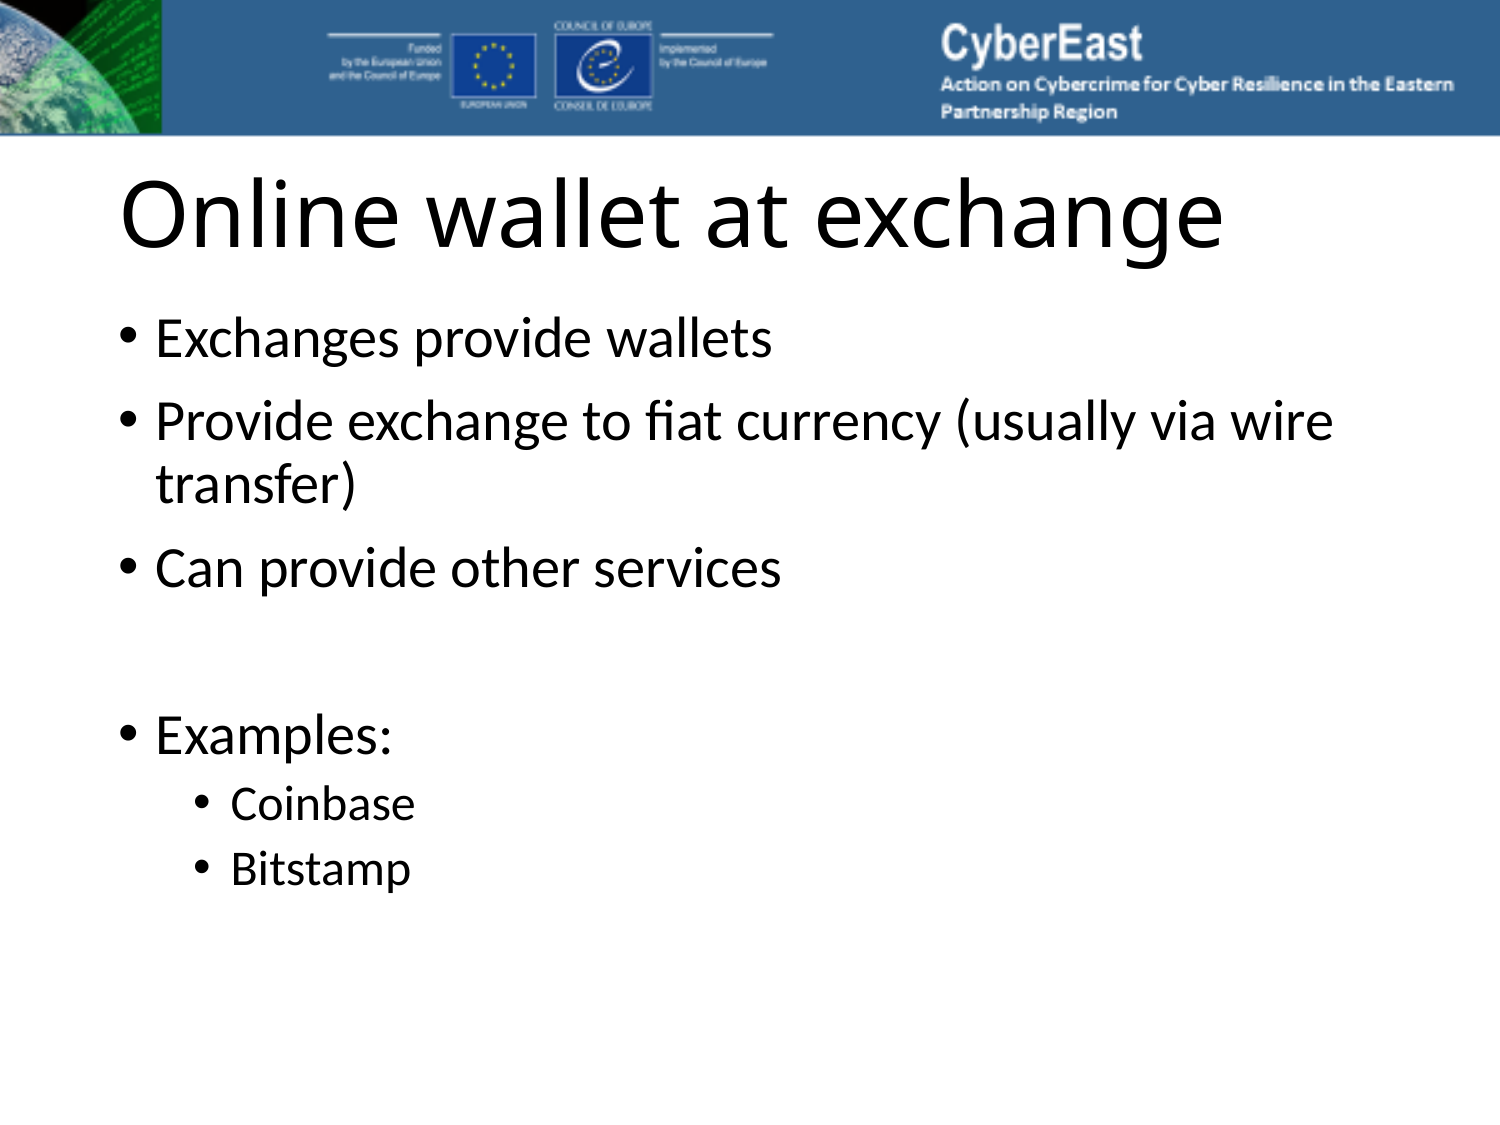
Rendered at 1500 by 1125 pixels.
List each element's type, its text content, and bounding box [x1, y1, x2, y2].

list Exchanges provide wallets Provide exchange to fiat currency (usually via wire transfer) Can provide other services Examples: Coinbase Bitstamp [103, 299, 1419, 1014]
picture [0, 0, 1500, 1125]
title Online wallet at exchange [103, 59, 1397, 278]
